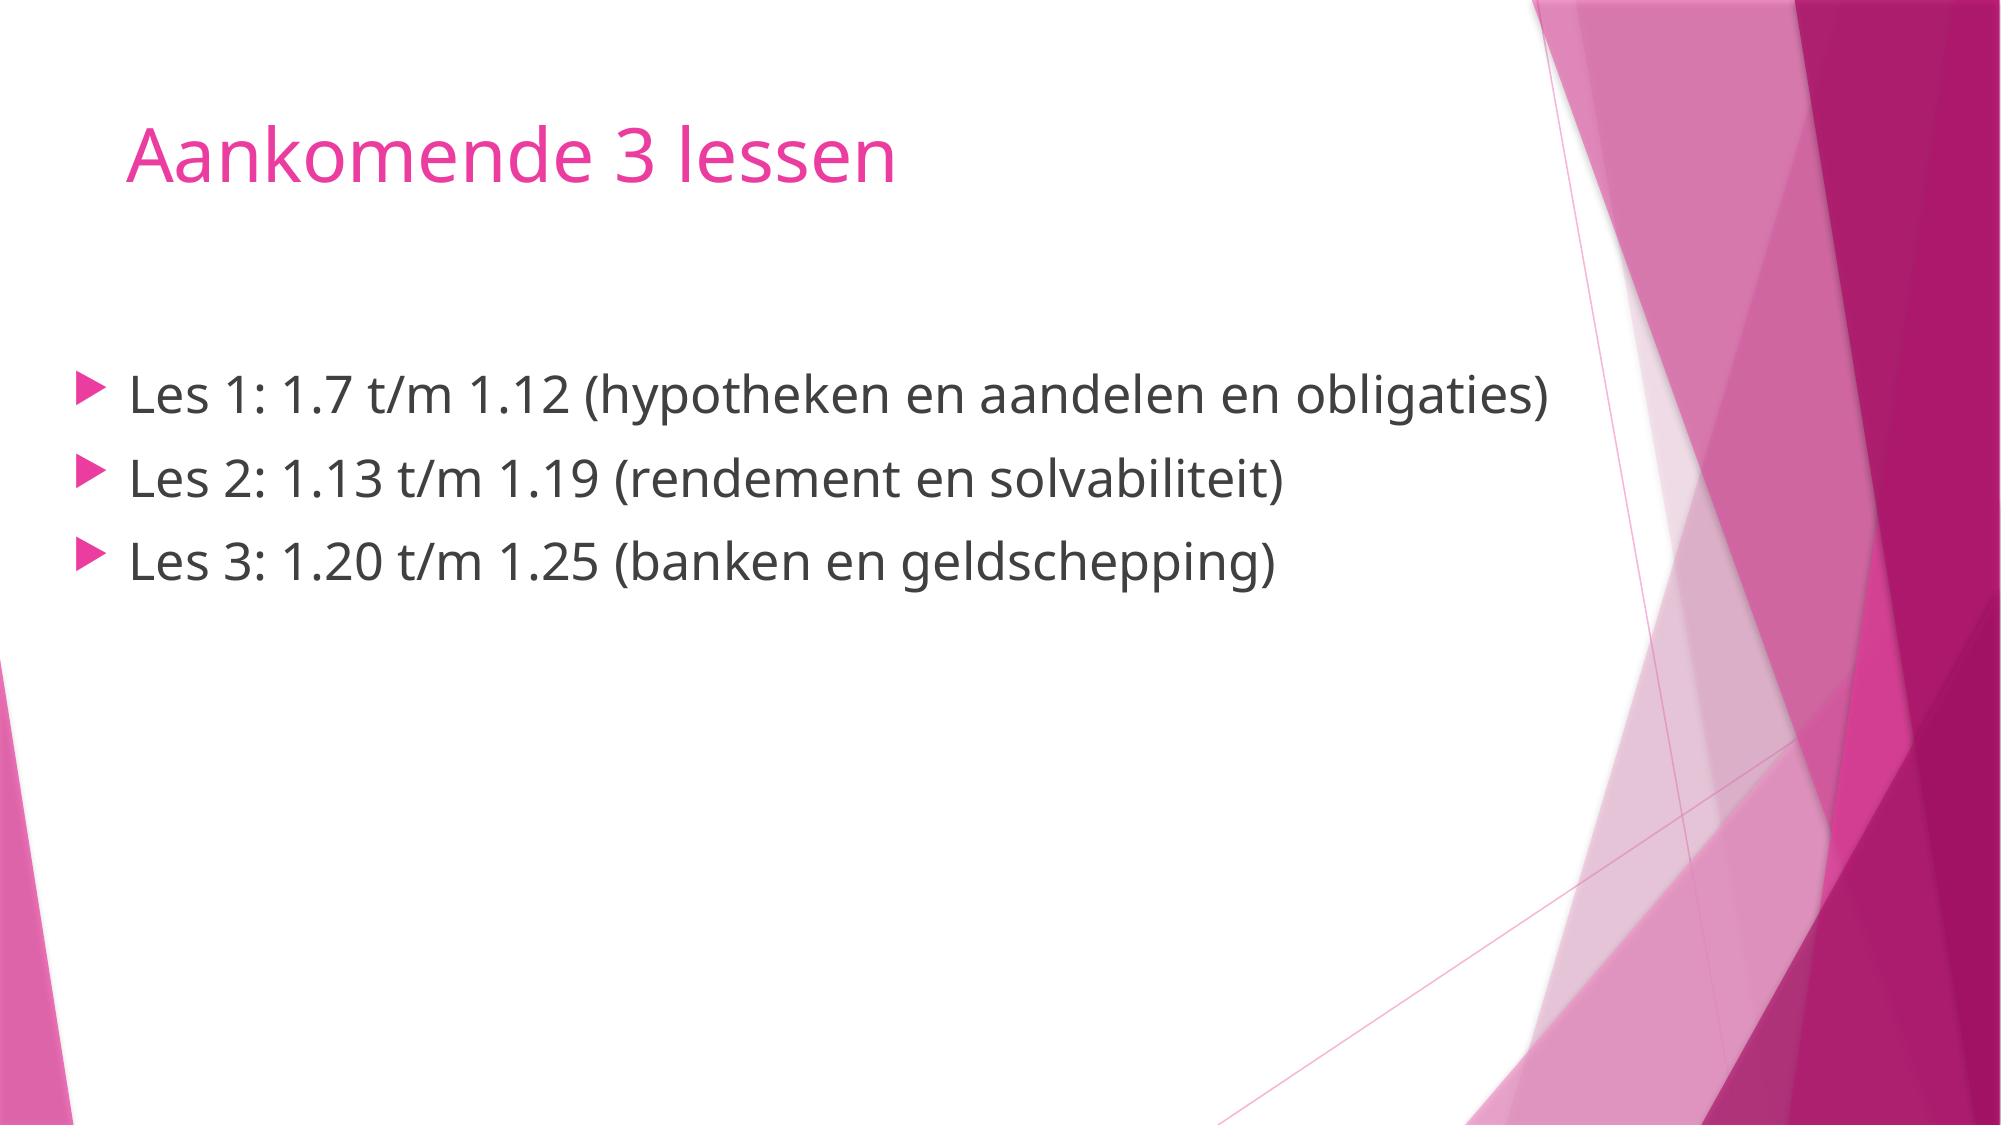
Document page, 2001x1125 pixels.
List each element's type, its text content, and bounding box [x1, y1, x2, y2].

title Aankomende 3 lessen [111, 99, 1522, 317]
list Les 1: 1.7 t/m 1.12 (hypotheken en aandelen en obligaties) Les 2: 1.13 t/m 1.19 (rendement en solvabiliteit) Les 3: 1.20 t/m 1.25 (banken en geldschepping) [57, 354, 1611, 992]
